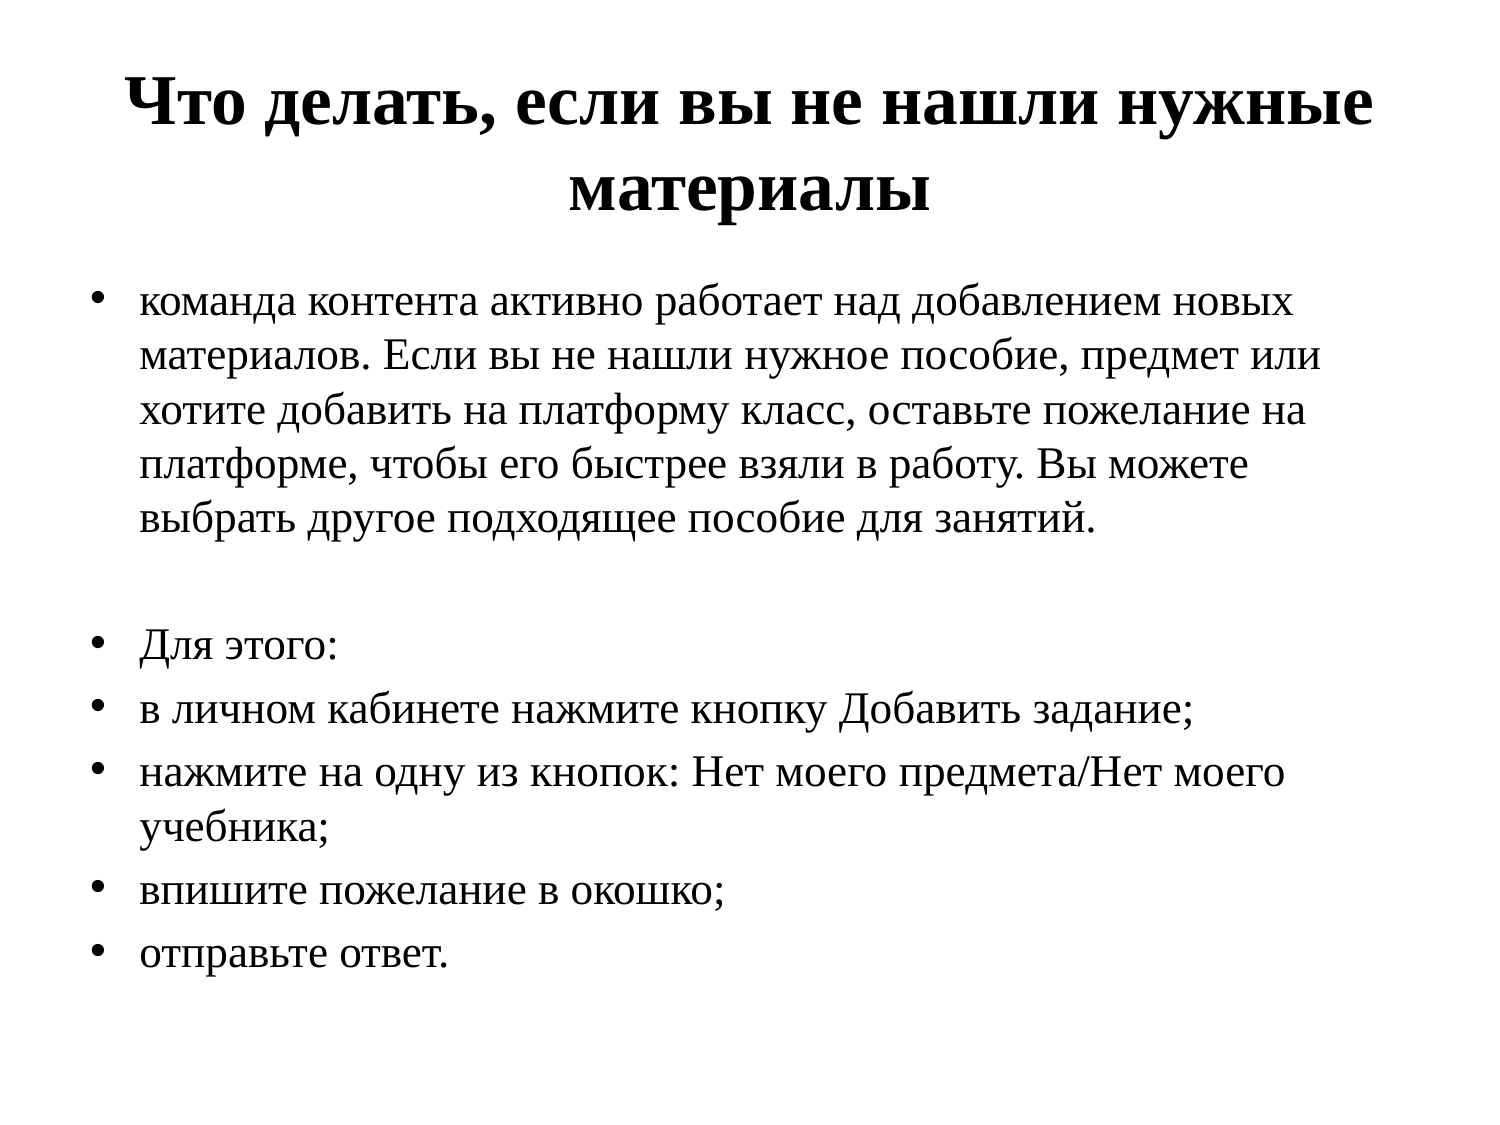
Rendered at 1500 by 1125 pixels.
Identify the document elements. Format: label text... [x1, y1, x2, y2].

list команда контента активно работает над добавлением новых материалов. Если вы не нашли нужное пособие, предмет или хотите добавить на платформу класс, оставьте пожелание на платформе, чтобы его быстрее взяли в работу. Вы можете выбрать другое подходящее пособие для занятий. Для этого: в личном кабинете нажмите кнопку Добавить задание; нажмите на одну из кнопок: Нет моего предмета/Нет моего учебника; впишите пожелание в окошко; отправьте ответ. [75, 262, 1425, 1005]
title Что делать, если вы не нашли нужные материалы [75, 45, 1425, 233]
